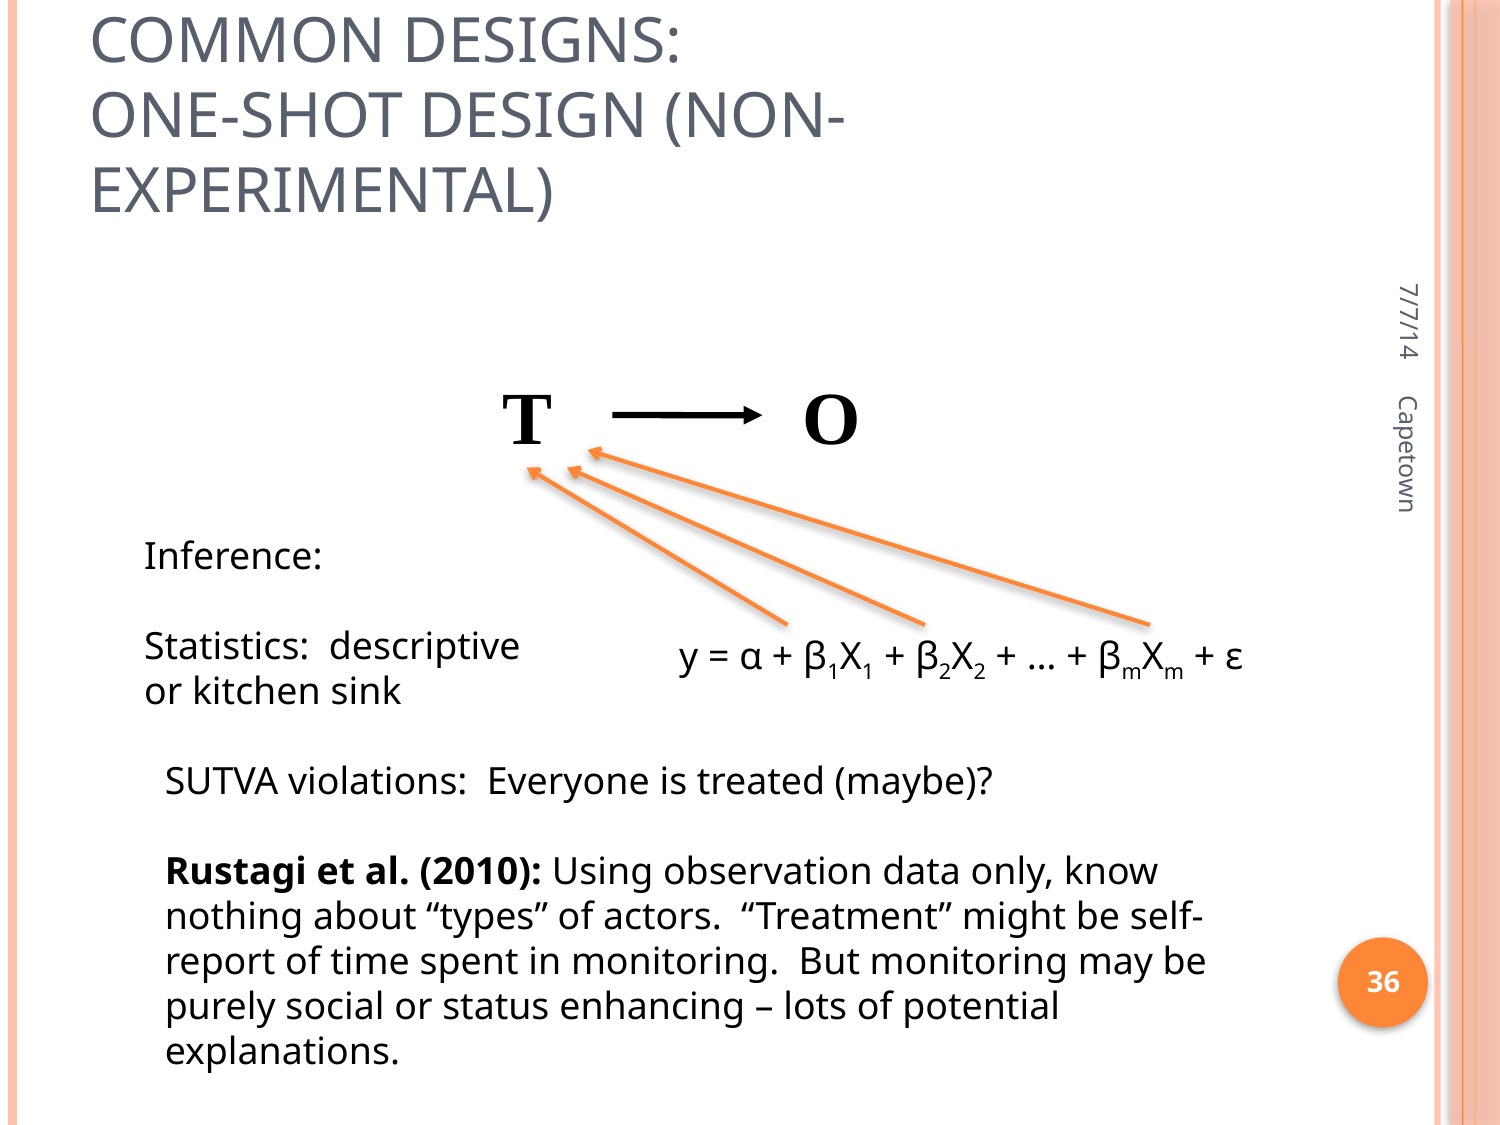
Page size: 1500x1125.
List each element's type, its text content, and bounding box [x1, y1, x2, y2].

text_box T [487, 362, 567, 468]
text_box [612, 408, 763, 422]
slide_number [1378, 43, 1442, 374]
text_box Inference: Statistics: descriptive or kitchen sink [129, 524, 567, 720]
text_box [586, 449, 1151, 626]
text_box O [787, 362, 876, 446]
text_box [526, 467, 563, 626]
text_box y = α + β1X1 + β2X2 + … + βmXm + ε [664, 624, 1259, 691]
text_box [566, 467, 581, 626]
title Common Designs: One-Shot Design (non-experimental) [75, 45, 1300, 233]
footer Capetown [1379, 380, 1440, 906]
slide_number 36 [1333, 940, 1434, 1027]
text_box SUTVA violations: Everyone is treated (maybe)? Rustagi et al. (2010): Using observation data only, know nothing about “types” of actors. “Treatment” might be self-report of time spent in monitoring. But monitoring may be purely social or status enhancing – lots of potential explanations. [150, 750, 1300, 1080]
